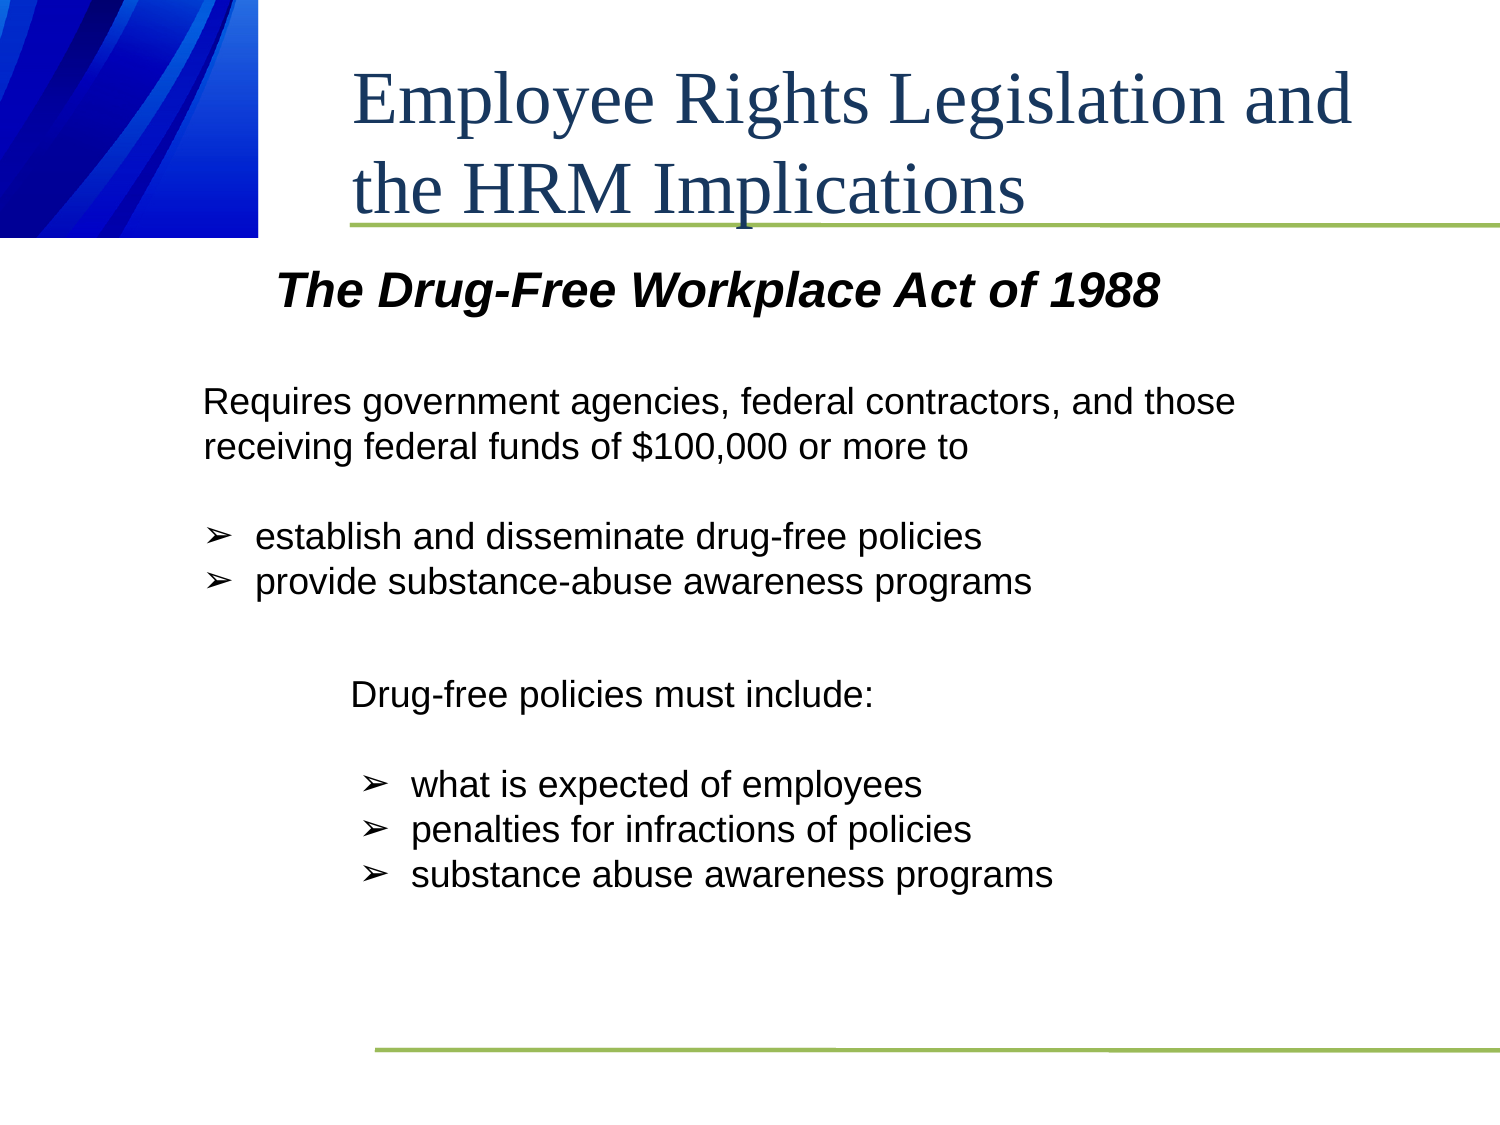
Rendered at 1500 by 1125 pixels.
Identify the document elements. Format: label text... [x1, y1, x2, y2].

slide_number [1074, 1042, 1425, 1103]
picture [0, 0, 259, 238]
text_box Drug-free policies must include: what is expected of employees penalties for infractions of policies substance abuse awareness programs [324, 662, 1213, 913]
text_box The Drug-Free Workplace Act of 1988 Requires government agencies, federal contractors, and those receiving federal funds of $100,000 or more to establish and disseminate drug-free policies provide substance-abuse awareness programs [112, 249, 1338, 620]
title Employee Rights Legislation and the HRM Implications [337, 45, 1425, 233]
